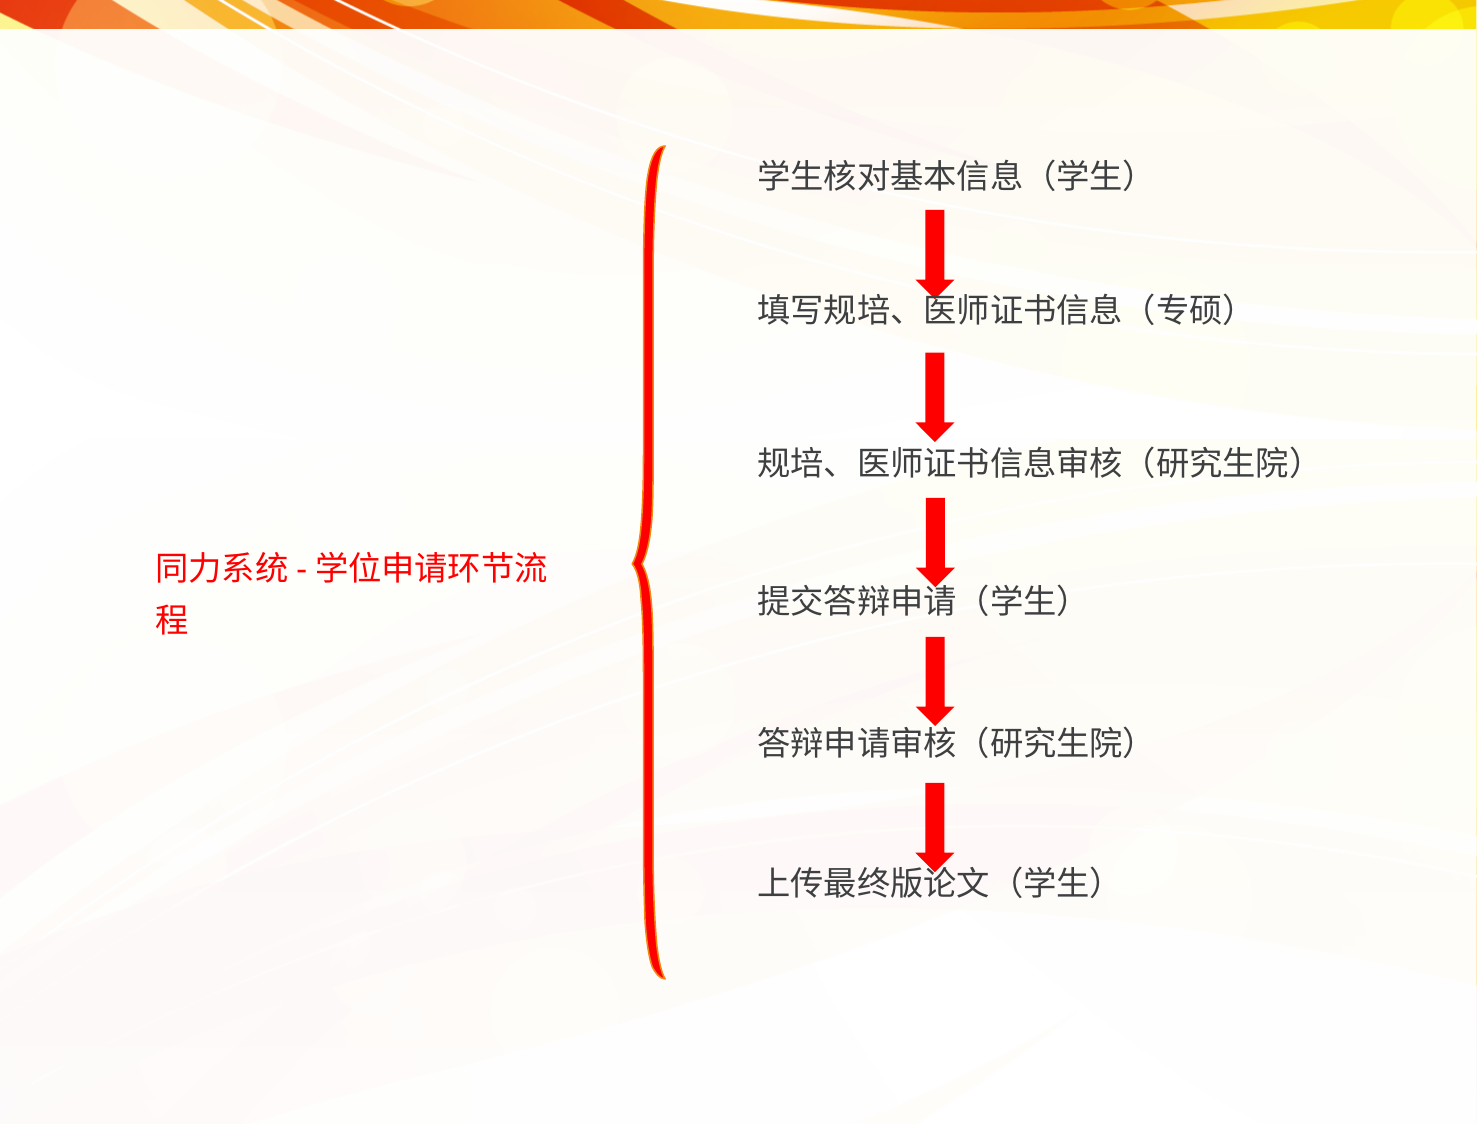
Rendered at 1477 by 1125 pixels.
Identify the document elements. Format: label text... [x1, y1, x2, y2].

text_box 同力系统-学位申请环节流程 [140, 527, 588, 647]
text_box [631, 144, 667, 980]
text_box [742, 135, 1371, 911]
picture [0, 0, 1477, 29]
